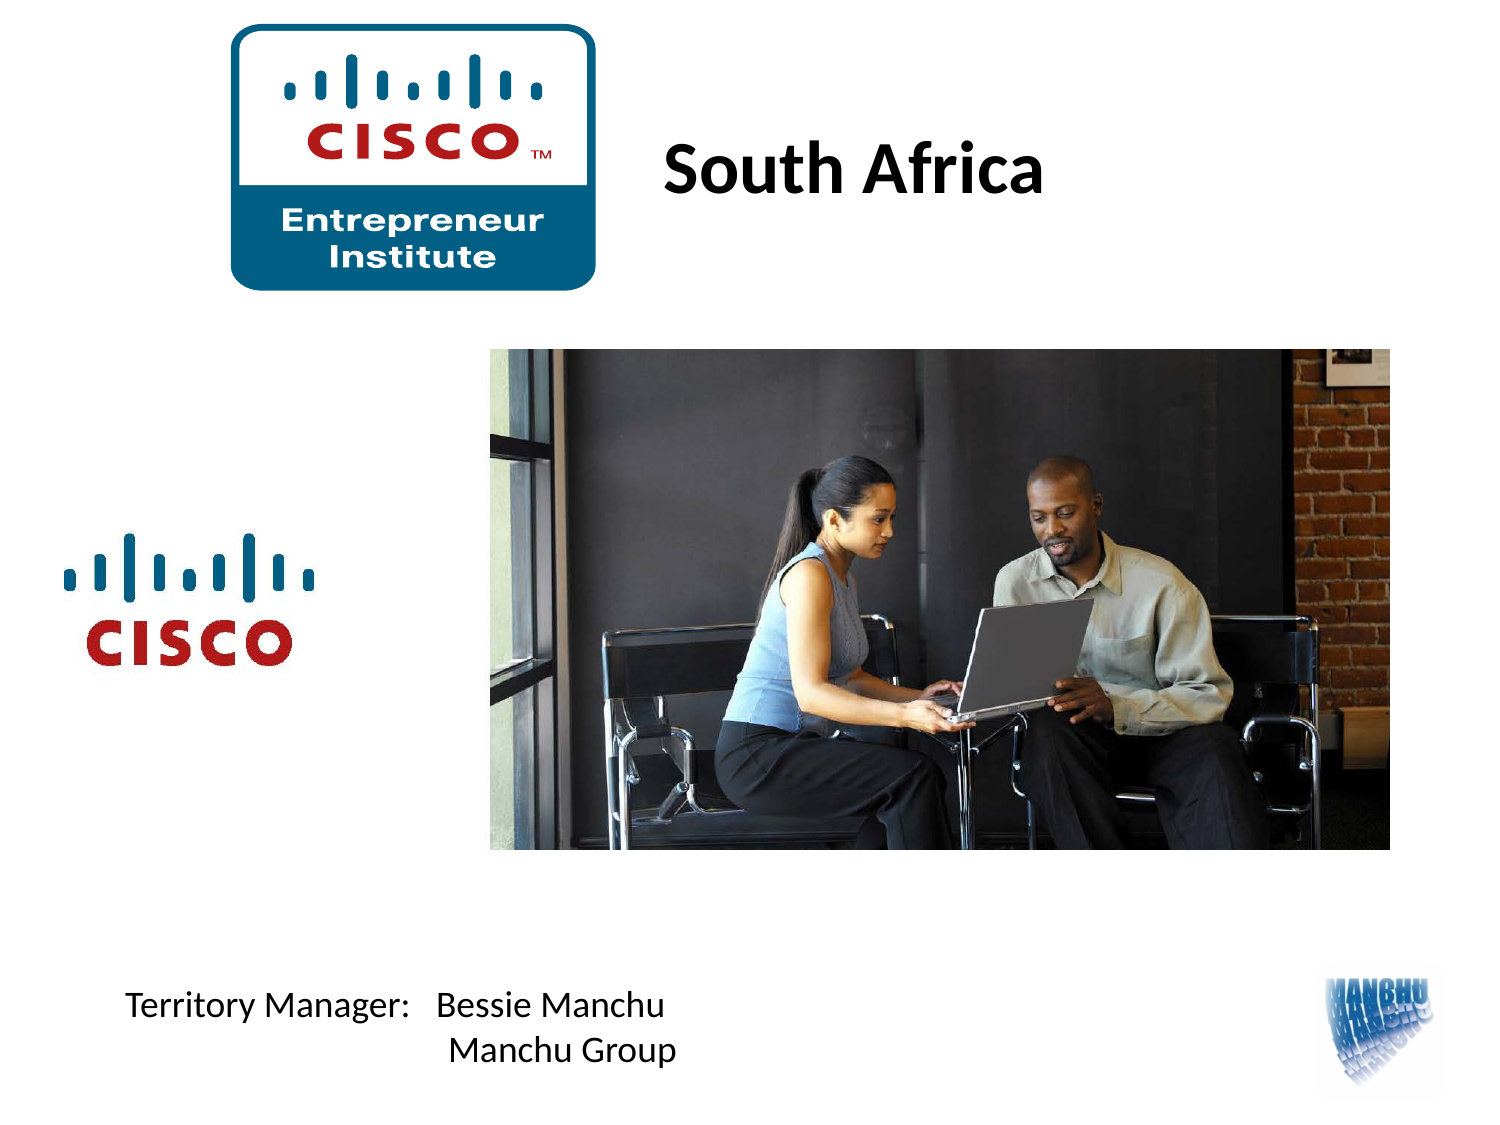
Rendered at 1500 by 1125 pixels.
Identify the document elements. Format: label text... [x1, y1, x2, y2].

title South Africa [602, 70, 1426, 259]
picture [64, 349, 1391, 851]
picture [1314, 960, 1447, 1102]
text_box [229, 23, 597, 291]
text_box Territory Manager: Bessie Manchu Manchu Group [110, 972, 693, 1078]
